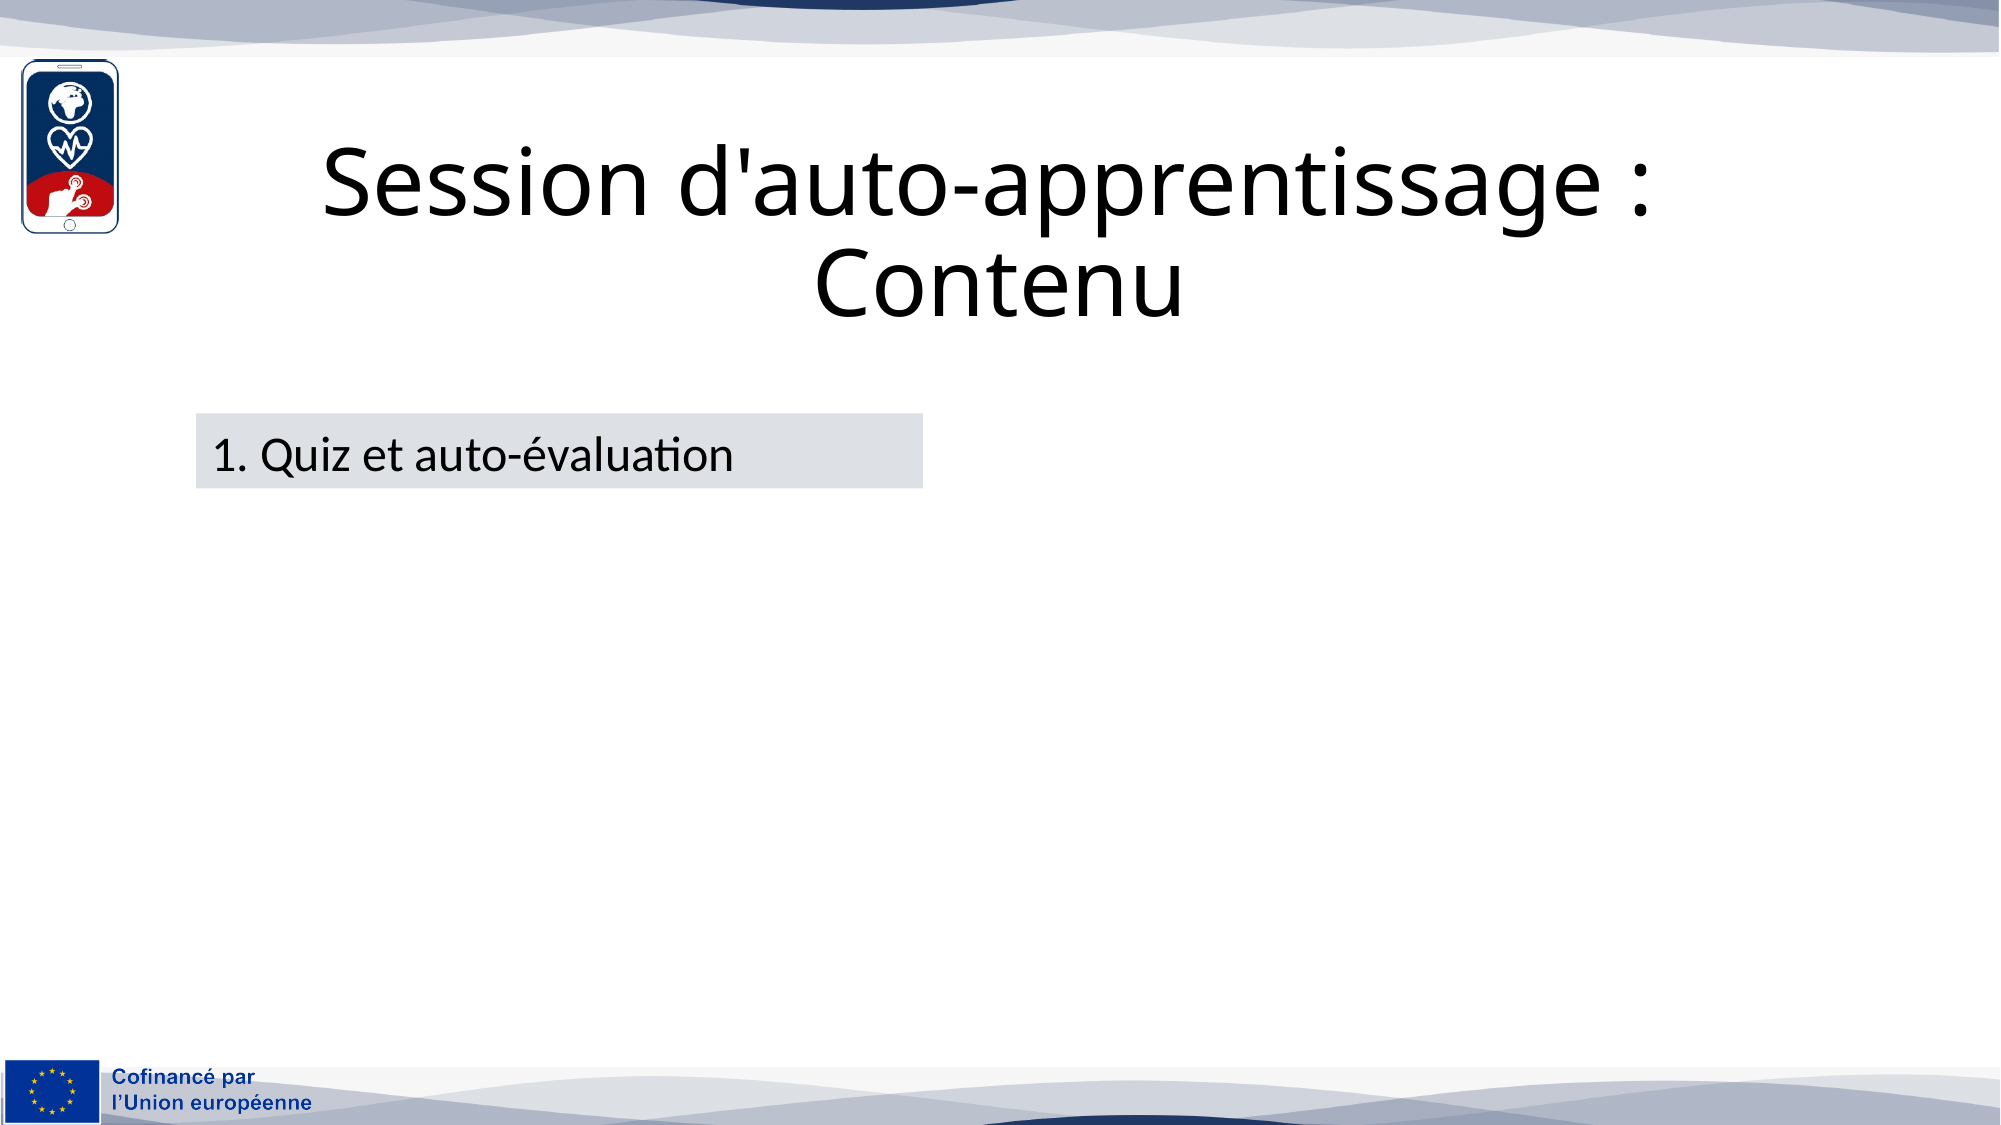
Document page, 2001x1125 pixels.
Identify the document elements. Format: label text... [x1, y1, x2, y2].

title Session d'auto-apprentissage : Contenu [137, 126, 1863, 344]
picture [21, 59, 119, 234]
picture [0, 0, 1999, 57]
picture [0, 1055, 2001, 1125]
text_box 1. Quiz et auto-évaluation [196, 413, 923, 489]
